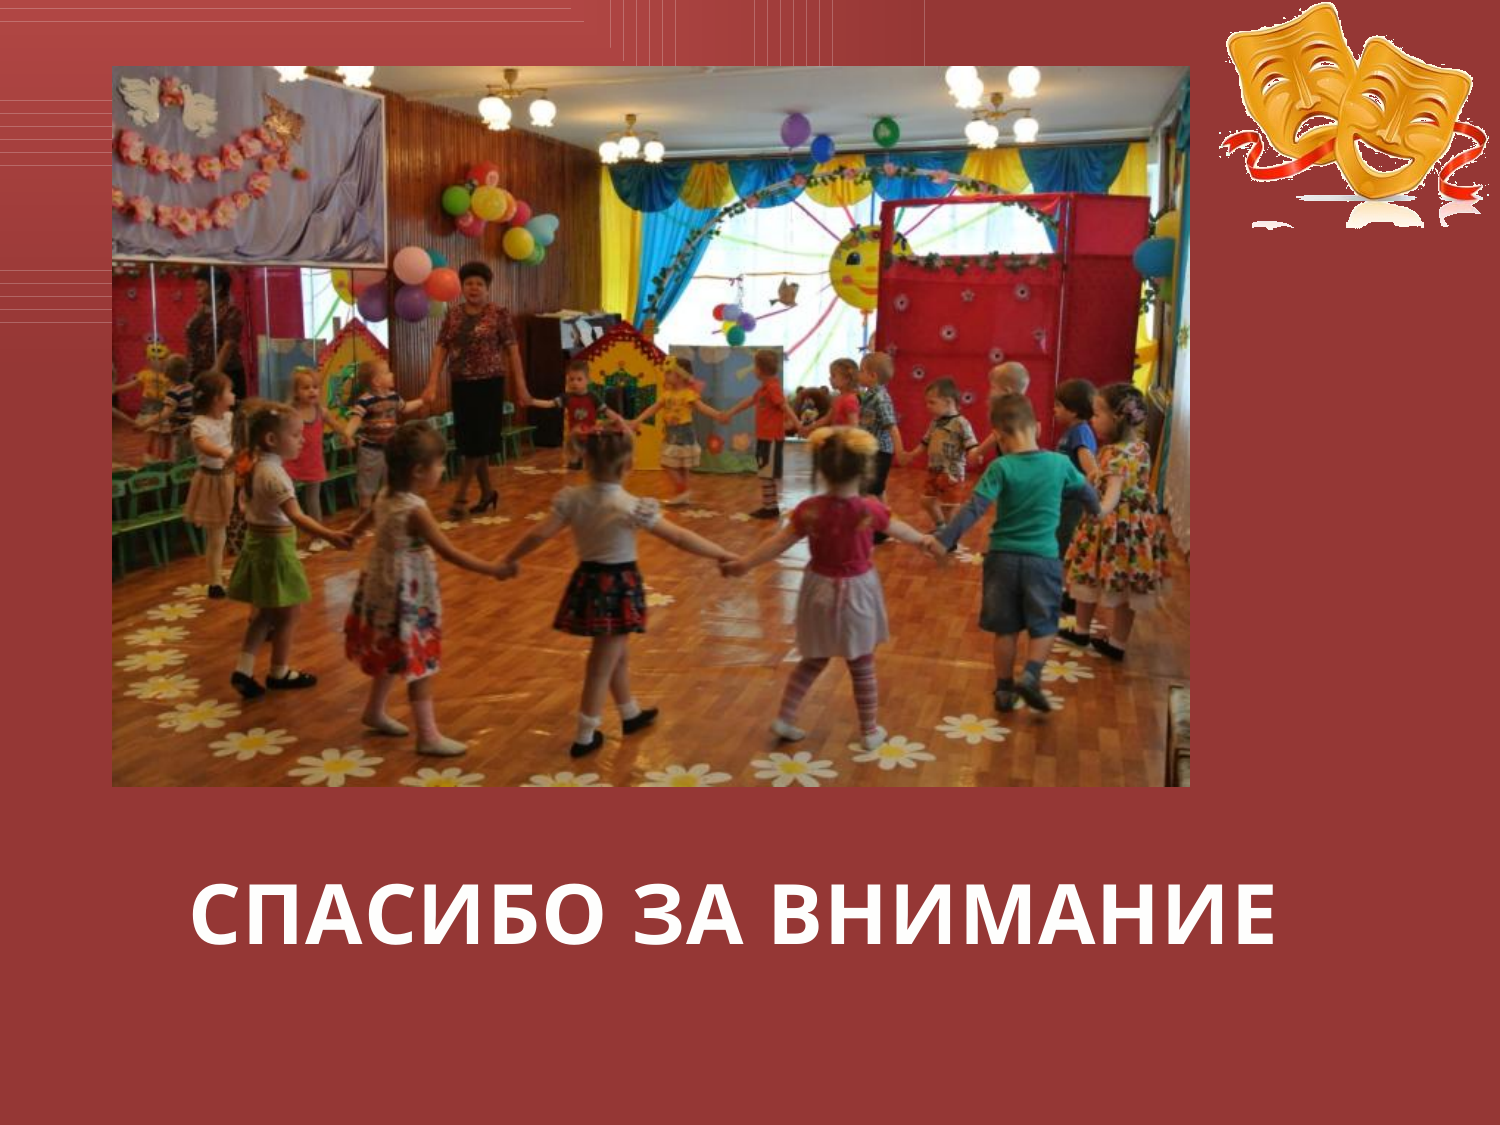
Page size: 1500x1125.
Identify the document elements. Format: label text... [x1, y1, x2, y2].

picture [111, 66, 1190, 788]
title СПАСИБО ЗА ВНИМАНИЕ [171, 775, 1297, 948]
picture [1203, 0, 1500, 244]
